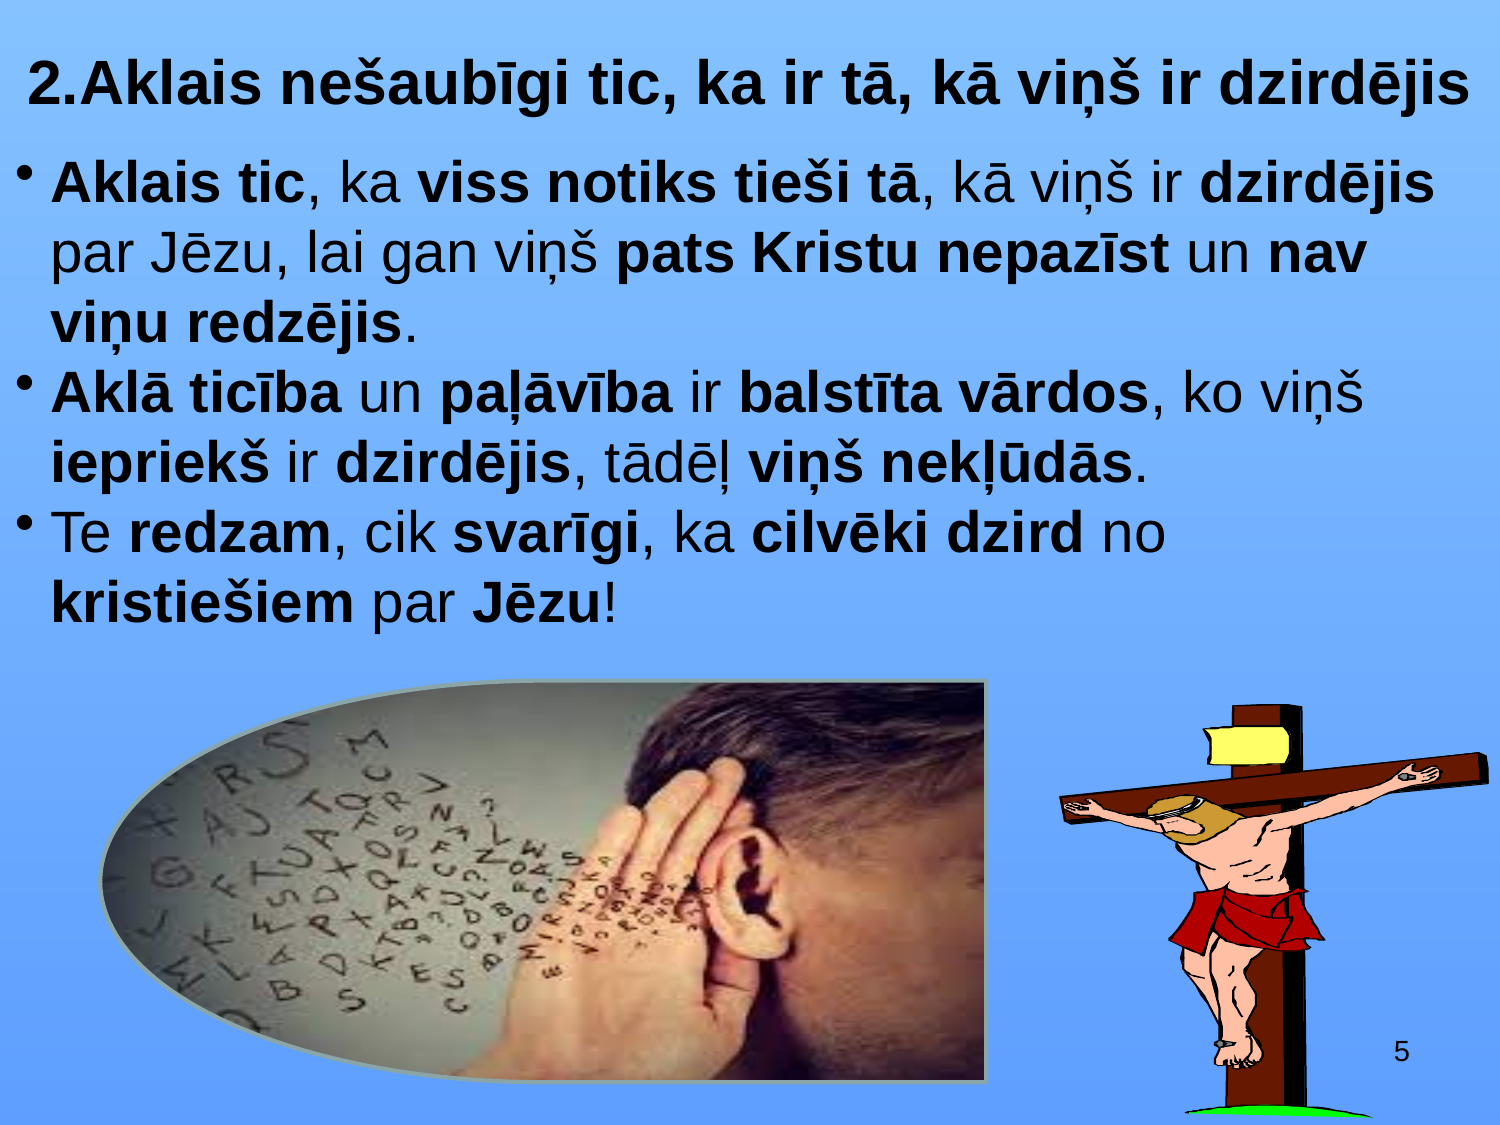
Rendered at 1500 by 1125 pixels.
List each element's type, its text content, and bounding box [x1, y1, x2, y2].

text_box [98, 678, 989, 1085]
picture [1056, 703, 1489, 1118]
title 2.Aklais nešaubīgi tic, ka ir tā, kā viņš ir dzirdējis [0, 9, 1500, 137]
text_box Aklais tic, ka viss notiks tieši tā, kā viņš ir dzirdējis par Jēzu, lai gan viņš pats Kristu nepazīst un nav viņu redzējis. Aklā ticība un paļāvība ir balstīta vārdos, ko viņš iepriekš ir dzirdējis, tādēļ viņš nekļūdās. Te redzam, cik svarīgi, ka cilvēki dzird no kristiešiem par Jēzu! [0, 137, 1500, 782]
